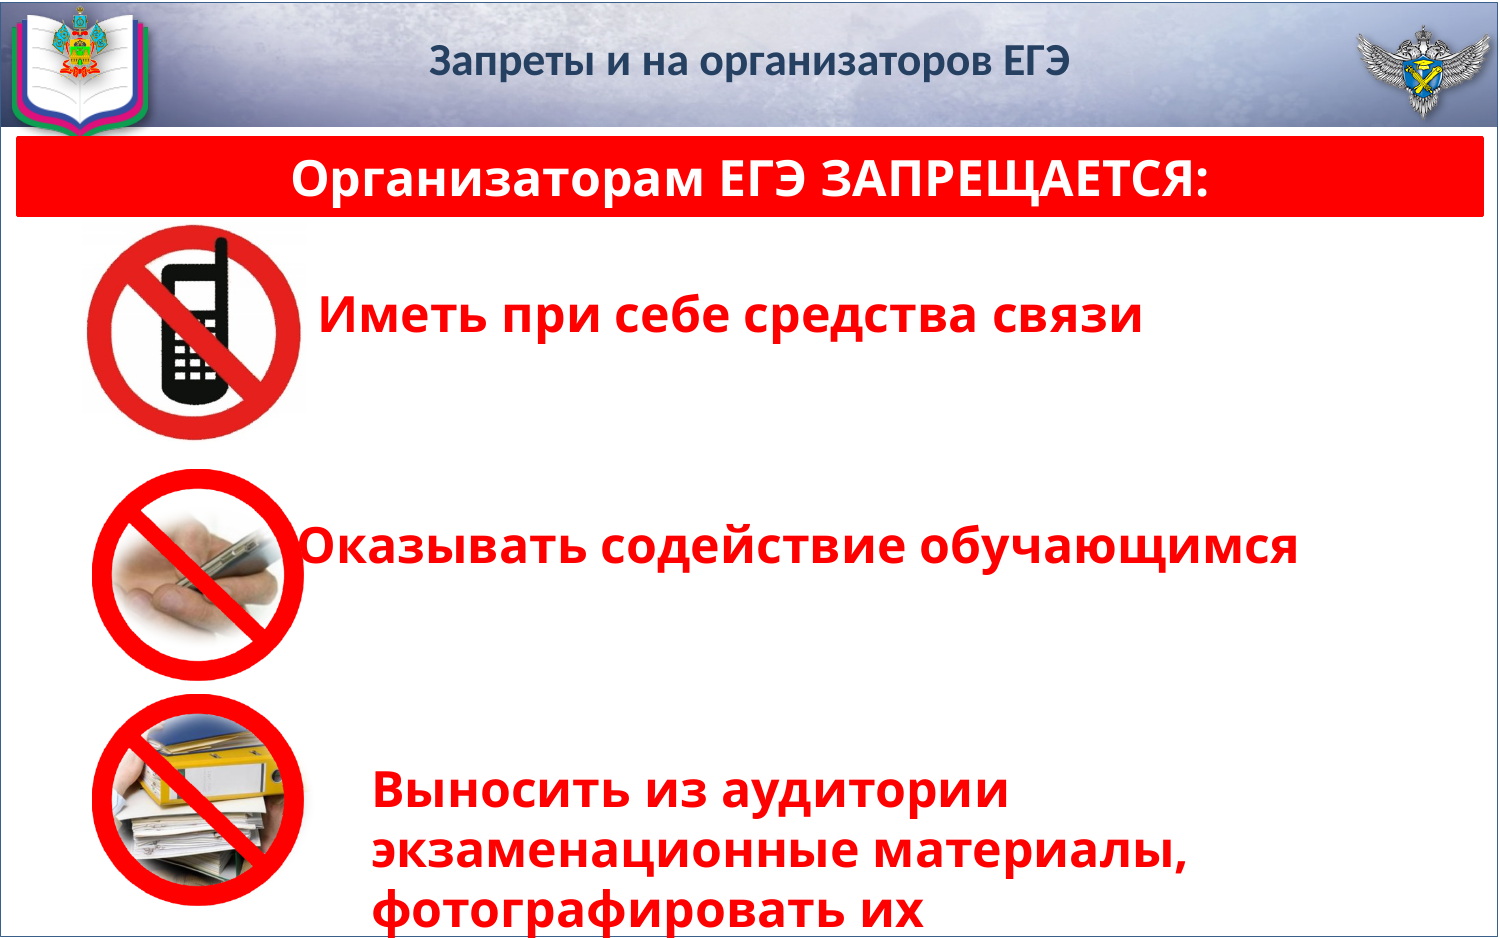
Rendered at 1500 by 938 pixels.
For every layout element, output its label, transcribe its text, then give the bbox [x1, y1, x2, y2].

picture [91, 692, 319, 912]
picture [1, 3, 1497, 144]
text_box Выносить из аудитории экзаменационные материалы, фотографировать их [356, 750, 1420, 938]
picture [81, 220, 307, 445]
text_box Иметь при себе средства связи [313, 274, 1160, 350]
text_box Оказывать содействие обучающимся [313, 506, 1316, 582]
title Запреты и на организаторов ЕГЭ [147, 0, 1352, 115]
picture [91, 468, 312, 682]
text_box Организаторам ЕГЭ ЗАПРЕЩАЕТСЯ: [16, 136, 1484, 217]
